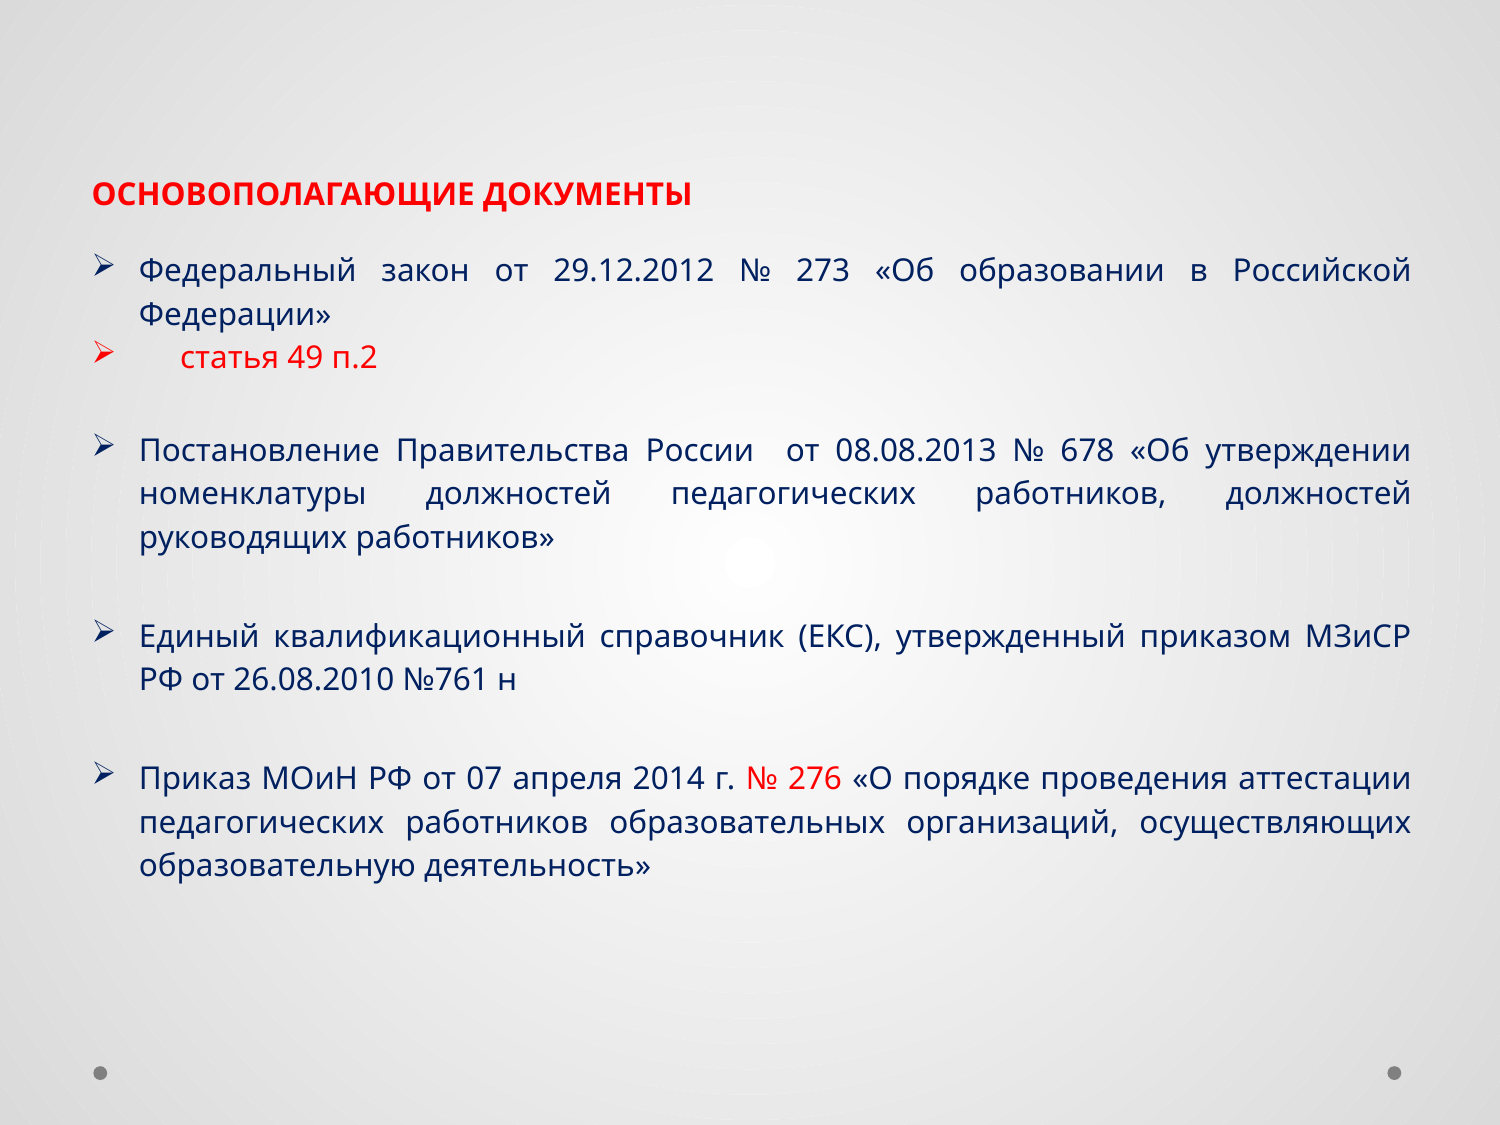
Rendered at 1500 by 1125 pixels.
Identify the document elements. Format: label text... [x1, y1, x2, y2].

list ОСНОВОПОЛАГАЮЩИЕ ДОКУМЕНТЫ Федеральный закон от 29.12.2012 № 273 «Об образовании в Российской Федерации» статья 49 п.2 Постановление Правительства России от 08.08.2013 № 678 «Об утверждении номенклатуры должностей педагогических работников, должностей руководящих работников» Единый квалификационный справочник (ЕКС), утвержденный приказом МЗиСР РФ от 26.08.2010 №761 н Приказ МОиН РФ от 07 апреля 2014 г. № 276 «О порядке проведения аттестации педагогических работников образовательных организаций, осуществляющих образовательную деятельность» [76, 160, 1427, 904]
